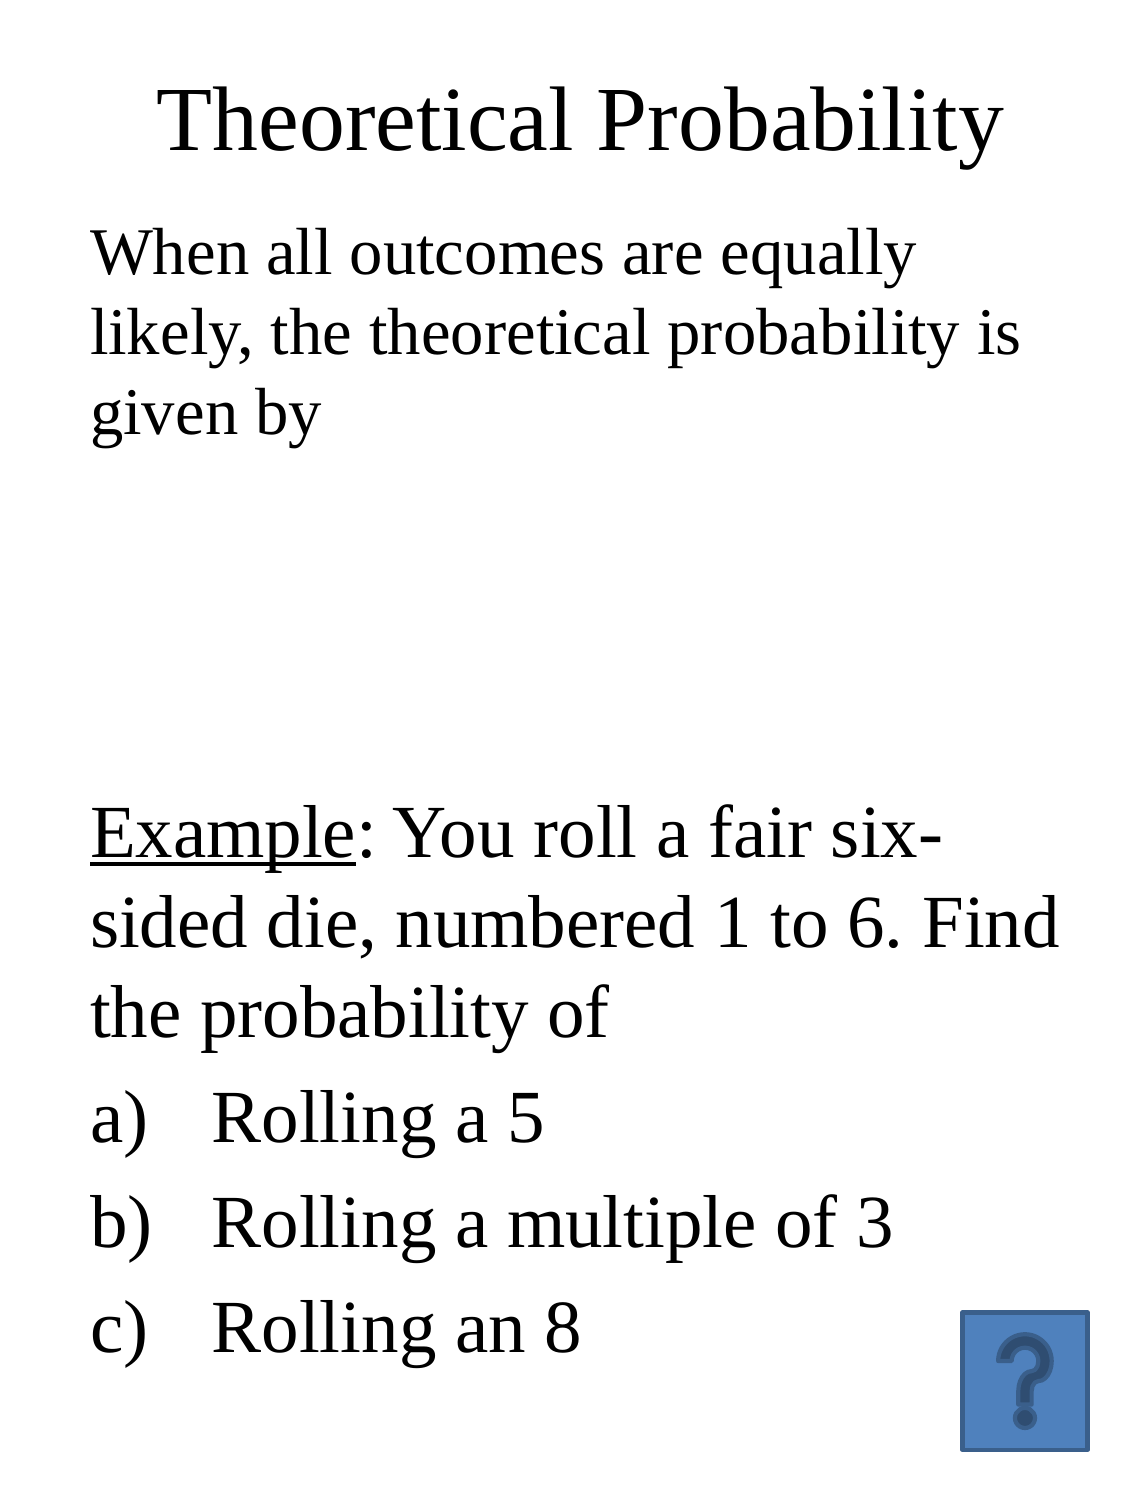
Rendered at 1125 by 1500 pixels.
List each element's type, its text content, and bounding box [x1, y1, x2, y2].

title Theoretical Probability [75, 37, 1088, 190]
text_box Example: You roll a fair six-sided die, numbered 1 to 6. Find the probability of Rolling a 5 Rolling a multiple of 3 Rolling an 8 [75, 774, 1088, 1378]
text_box [960, 1310, 1090, 1452]
